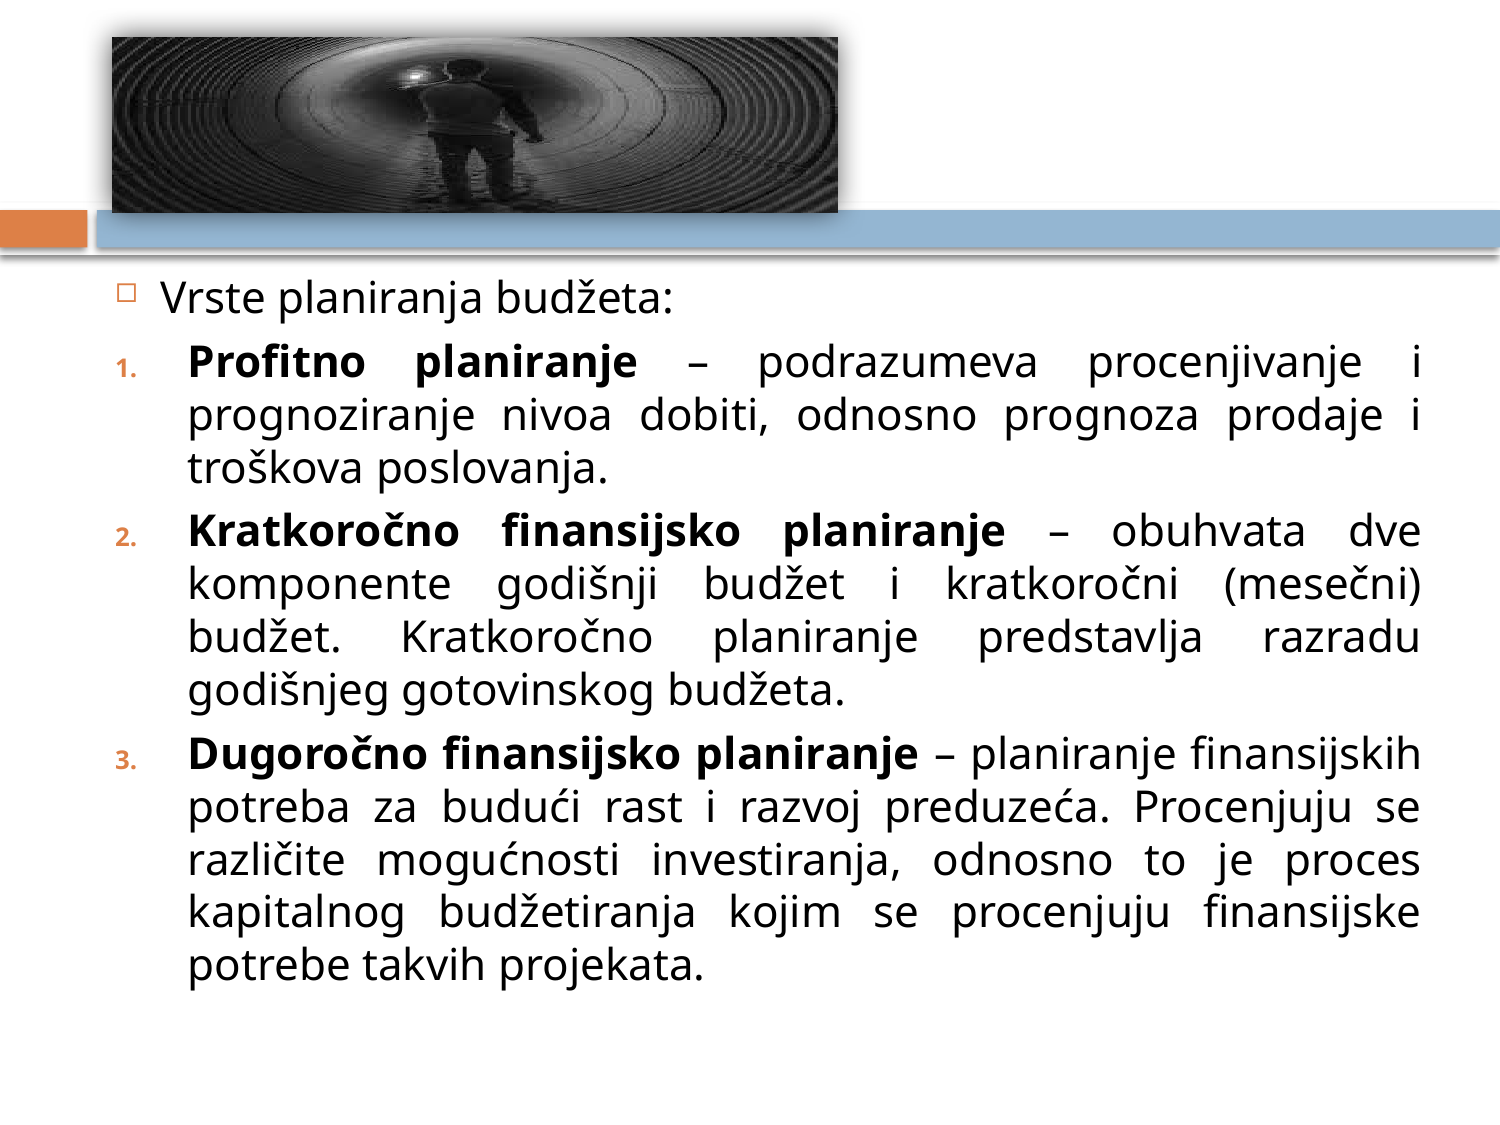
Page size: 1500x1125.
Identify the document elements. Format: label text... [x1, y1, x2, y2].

picture [112, 37, 838, 213]
list Vrste planiranja budžeta: Profitno planiranje – podrazumeva procenjivanje i prognoziranje nivoa dobiti, odnosno prognoza prodaje i troškova poslovanja. Kratkoročno finansijsko planiranje – obuhvata dve komponente godišnji budžet i kratkoročni (mesečni) budžet. Kratkoročno planiranje predstavlja razradu godišnjeg gotovinskog budžeta. Dugoročno finansijsko planiranje – planiranje finansijskih potreba za budući rast i razvoj preduzeća. Procenjuju se različite mogućnosti investiranja, odnosno to je proces kapitalnog budžetiranja kojim se procenjuju finansijske potrebe takvih projekata. [100, 262, 1438, 1000]
